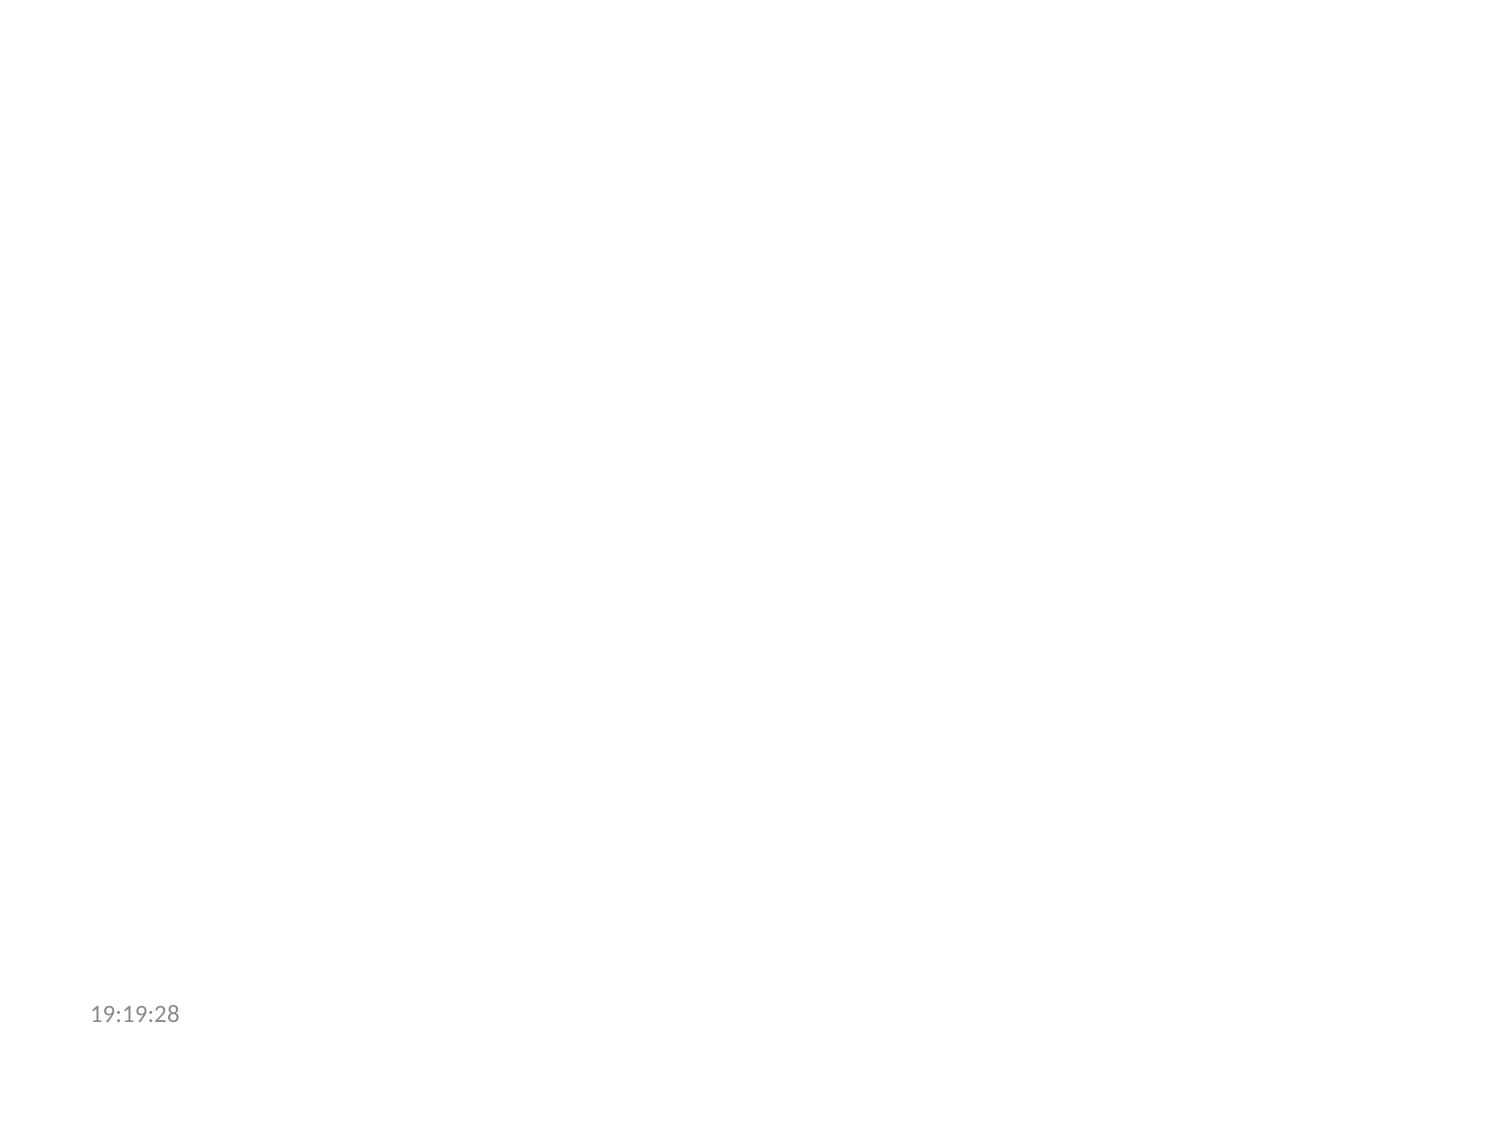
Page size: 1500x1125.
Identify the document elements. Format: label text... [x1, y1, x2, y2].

text_box 15:35:09 [75, 982, 425, 1043]
